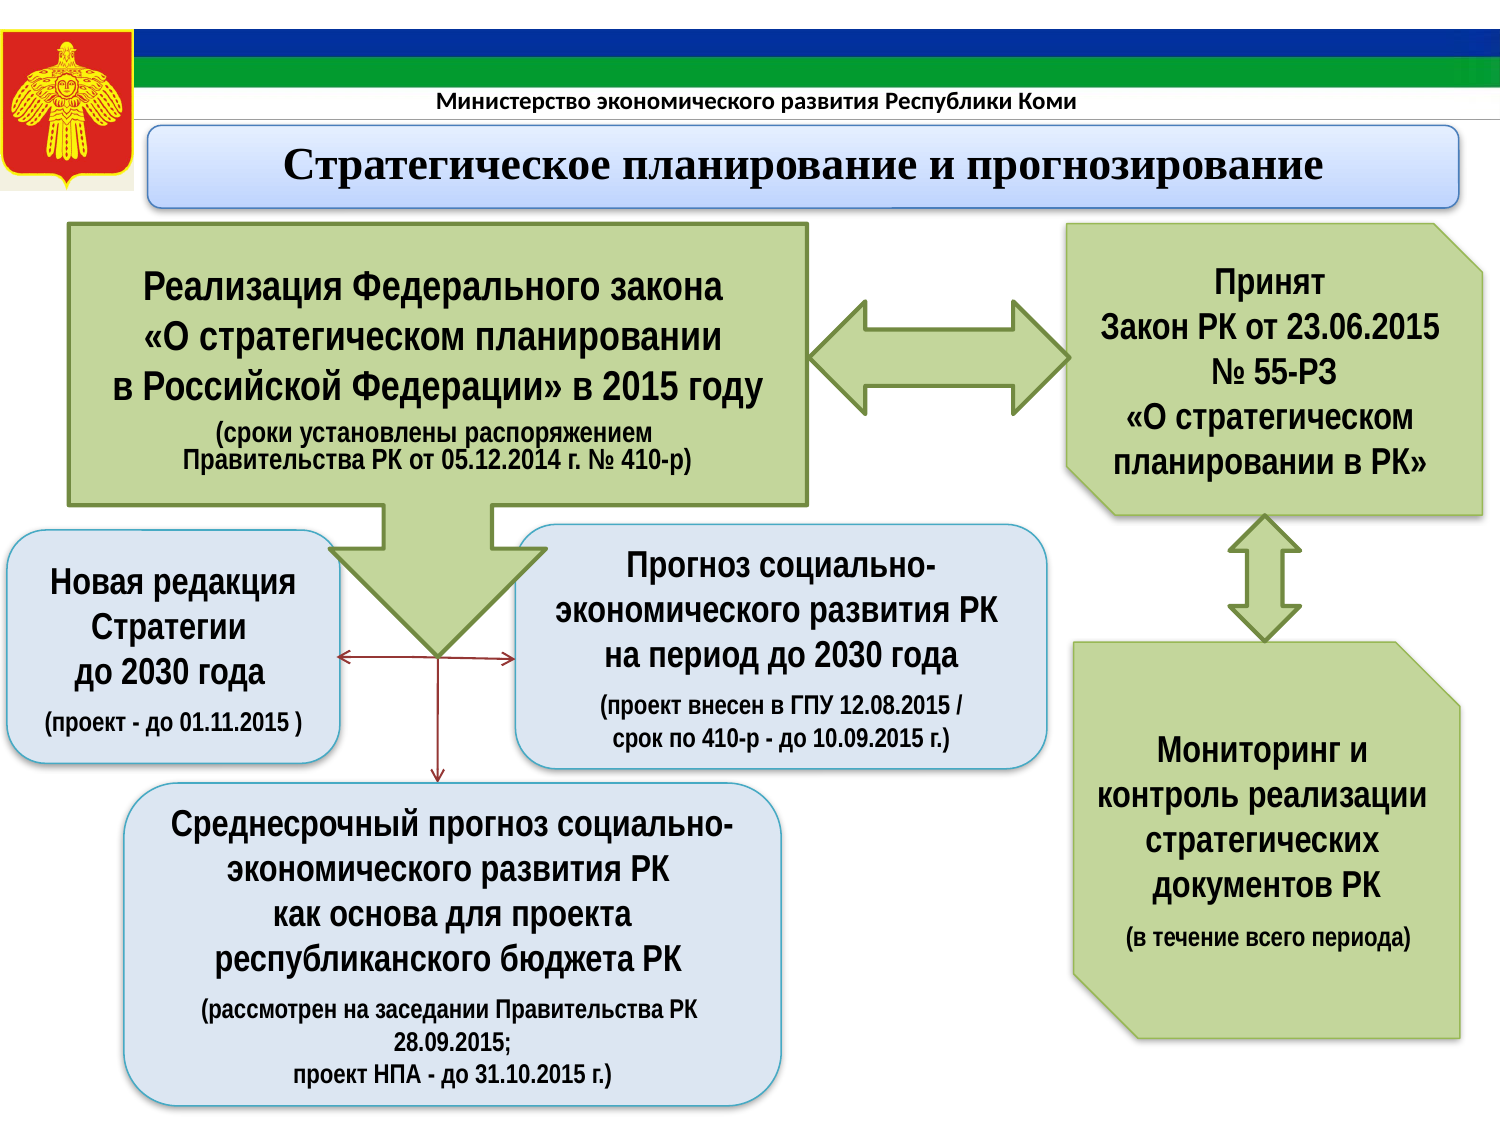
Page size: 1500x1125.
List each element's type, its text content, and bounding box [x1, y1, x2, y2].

text_box Новая редакция Стратегии до 2030 года (проект - до 01.11.2015 ) [6, 529, 341, 765]
picture [0, 29, 1500, 191]
text_box Принят Закон РК от 23.06.2015 № 55-РЗ «О стратегическом планировании в РК» [1065, 222, 1484, 516]
text_box Мониторинг и контроль реализации стратегических документов РК (в течение всего периода) [1072, 641, 1461, 1040]
text_box [1227, 513, 1303, 644]
text_box Стратегическое планирование и прогнозирование [146, 128, 1460, 209]
text_box Среднесрочный прогноз социально-экономического развития РК как основа для проекта республиканского бюджета РК (рассмотрен на заседании Правительства РК 28.09.2015; проект НПА - до 31.10.2015 г.) [123, 782, 782, 1107]
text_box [411, 656, 516, 660]
text_box Реализация Федерального закона «О стратегическом планировании в Российской Федерации» в 2015 году (сроки установлены распоряжением Правительства РК от 05.12.2014 г. № 410-р) [66, 221, 810, 655]
text_box [810, 299, 1072, 417]
text_box Прогноз социально-экономического развития РК на период до 2030 года (проект внесен в ГПУ 12.08.2015 / срок по 410-р - до 10.09.2015 г.) [514, 523, 1048, 770]
